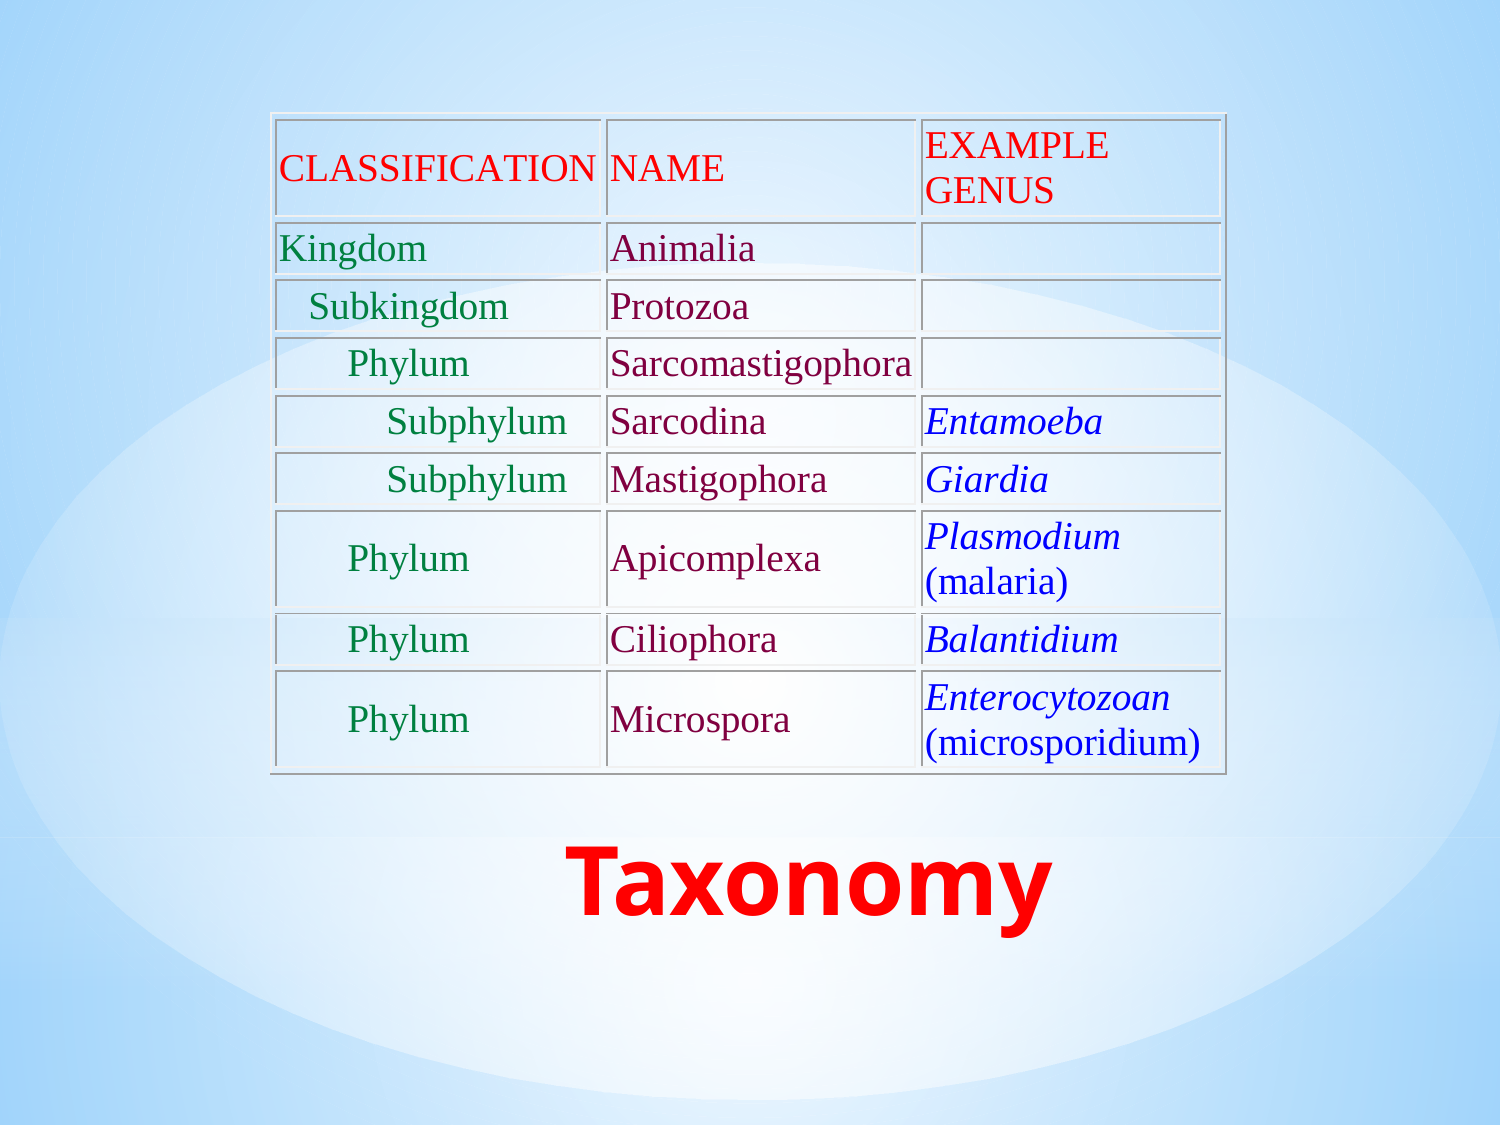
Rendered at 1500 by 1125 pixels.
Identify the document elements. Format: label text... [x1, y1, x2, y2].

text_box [157, 112, 1340, 813]
title Taxonomy [275, 815, 1344, 1000]
